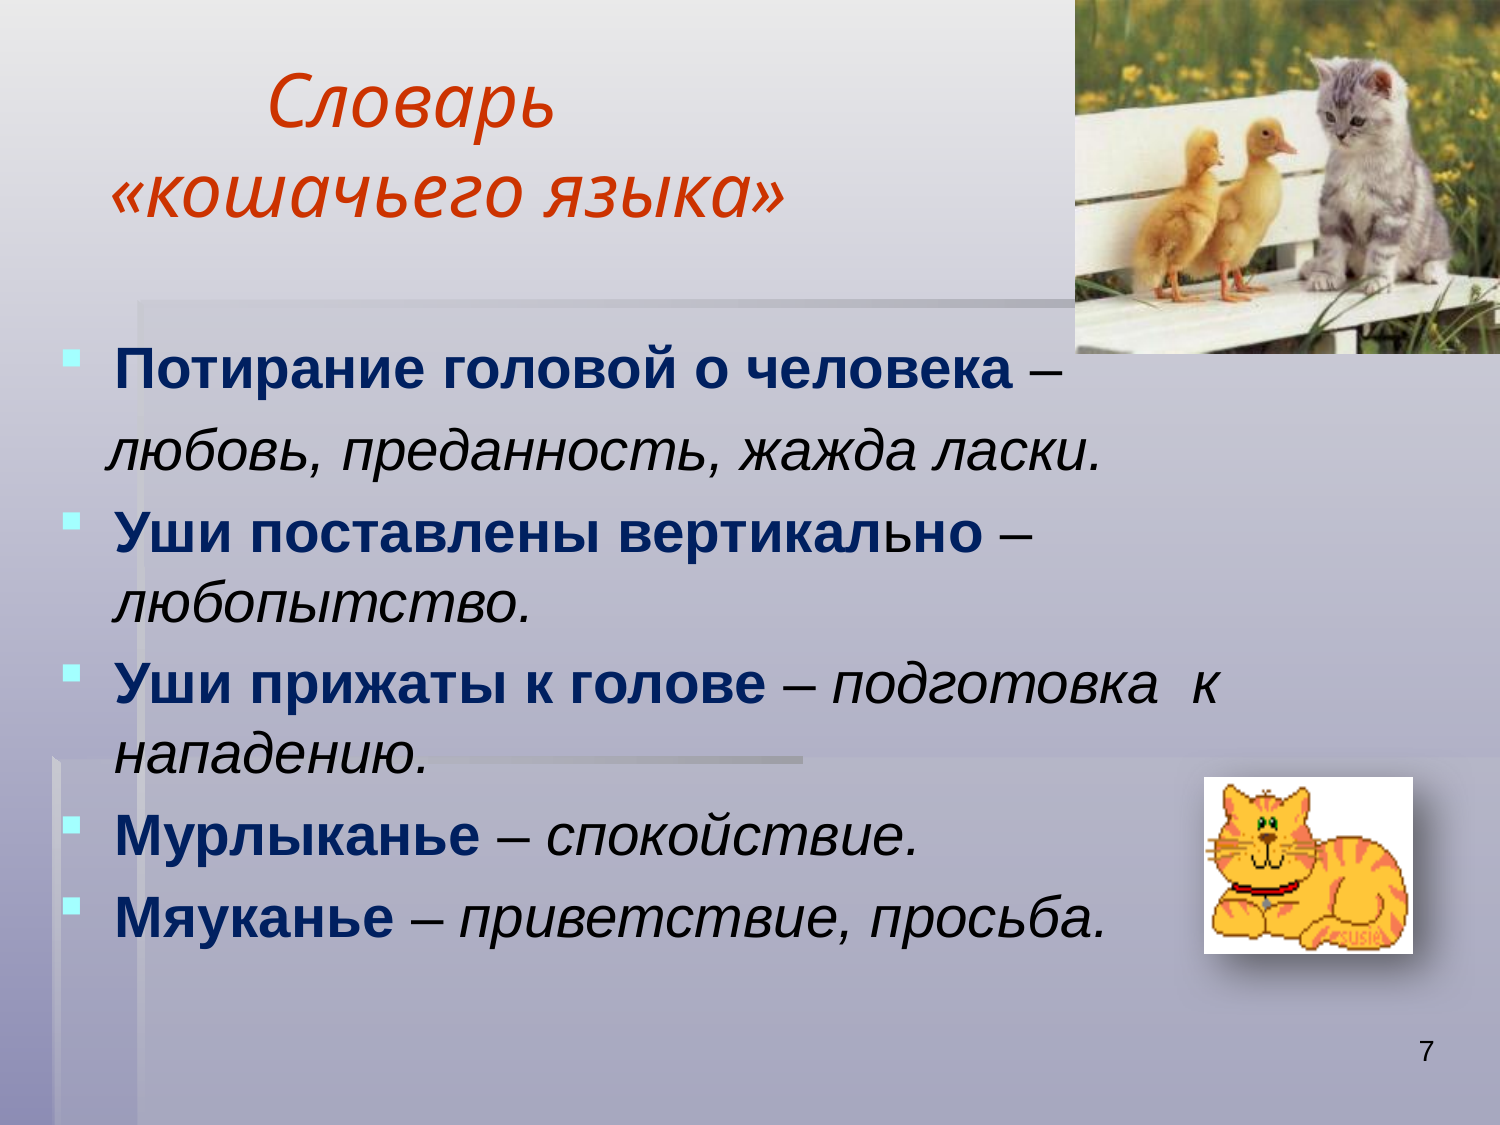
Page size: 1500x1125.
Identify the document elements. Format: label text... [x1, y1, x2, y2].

picture [1074, 0, 1500, 354]
slide_number 7 [1137, 1024, 1451, 1103]
list Потирание головой о человека – любовь, преданность, жажда ласки. Уши поставлены вертикально – любопытство. Уши прижаты к голове – подготовка к нападению. Мурлыканье – спокойствие. Мяуканье – приветствие, просьба. [42, 322, 1389, 1067]
title Словарь «кошачьего языка» [74, 39, 1069, 246]
picture [1204, 776, 1414, 954]
